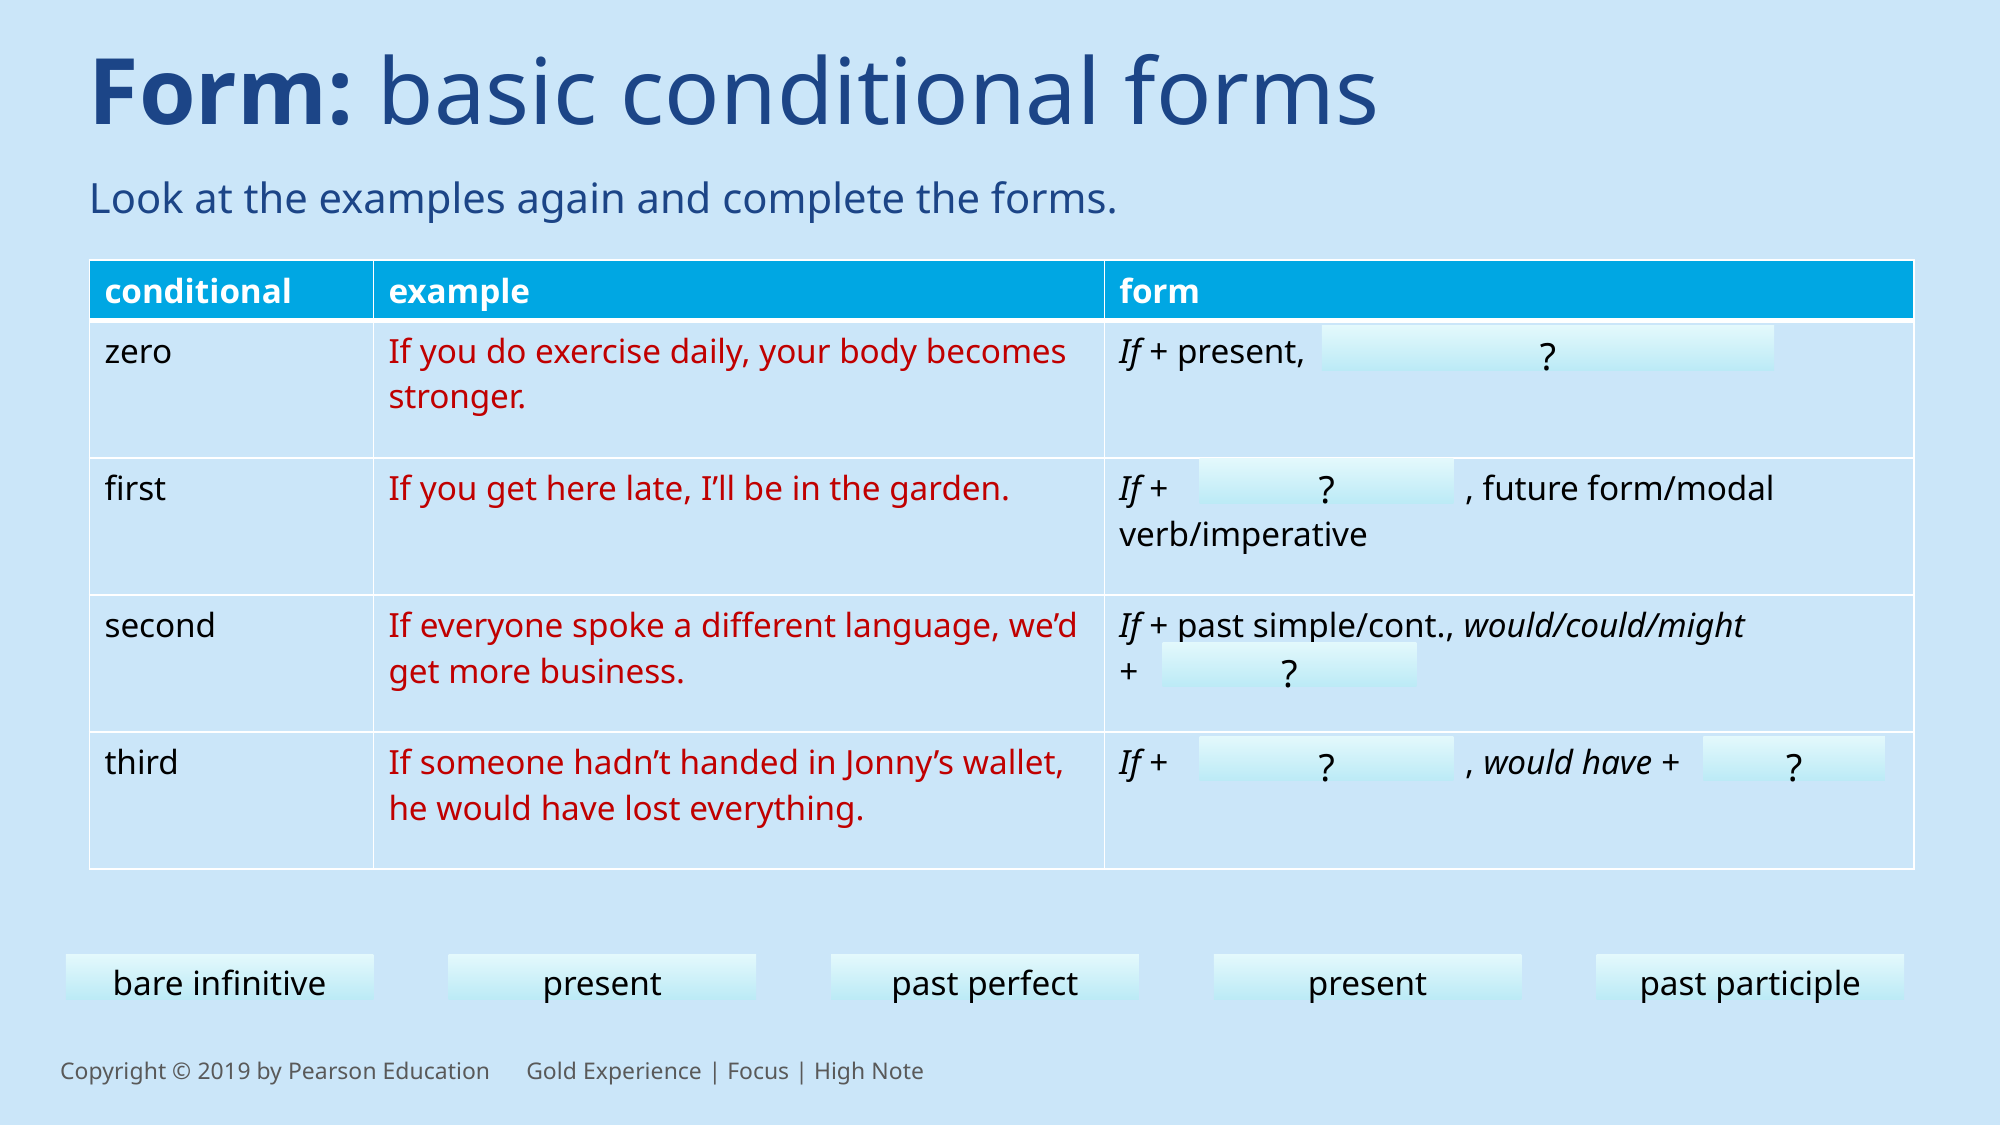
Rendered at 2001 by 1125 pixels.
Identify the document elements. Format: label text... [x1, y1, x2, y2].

text_box ? [1199, 736, 1454, 781]
text_box ? [1199, 458, 1454, 504]
table_cell If you get here late, I’ll be in the garden. [374, 459, 1104, 594]
text_box bare infinitive [65, 954, 374, 1000]
text_box Form: basic conditional forms [73, 37, 1716, 170]
table_cell zero [90, 323, 373, 457]
table_cell If + past simple/cont., would/could/might + [1105, 596, 1913, 731]
table_cell If everyone spoke a different language, we’d get more business. [374, 596, 1104, 731]
table_cell If someone hadn’t handed in Jonny’s wallet, he would have lost everything. [374, 733, 1104, 868]
table_cell If + , would have + [1105, 733, 1913, 868]
table_header conditional [90, 261, 373, 318]
table_cell If you do exercise daily, your body becomes stronger. [374, 323, 1104, 457]
table_cell second [90, 596, 373, 731]
table_cell If + present, [1105, 323, 1913, 457]
text_box Look at the examples again and complete the forms. [73, 170, 1795, 237]
text_box ? [1162, 642, 1417, 687]
text_box ? [1321, 325, 1775, 371]
table_header form [1105, 261, 1913, 318]
footer Copyright © 2019 by Pearson Education Gold Experience | Focus | High Note [45, 1040, 1084, 1101]
table_header example [374, 261, 1104, 318]
text_box present [448, 954, 757, 1000]
table_cell If + , future form/modal verb/imperative [1105, 459, 1913, 594]
text_box ? [1703, 736, 1885, 781]
text_box present [1213, 954, 1522, 1000]
text_box past perfect [831, 954, 1139, 1000]
text_box past participle [1596, 954, 1905, 1000]
table_cell third [90, 733, 373, 868]
table_cell first [90, 459, 373, 594]
